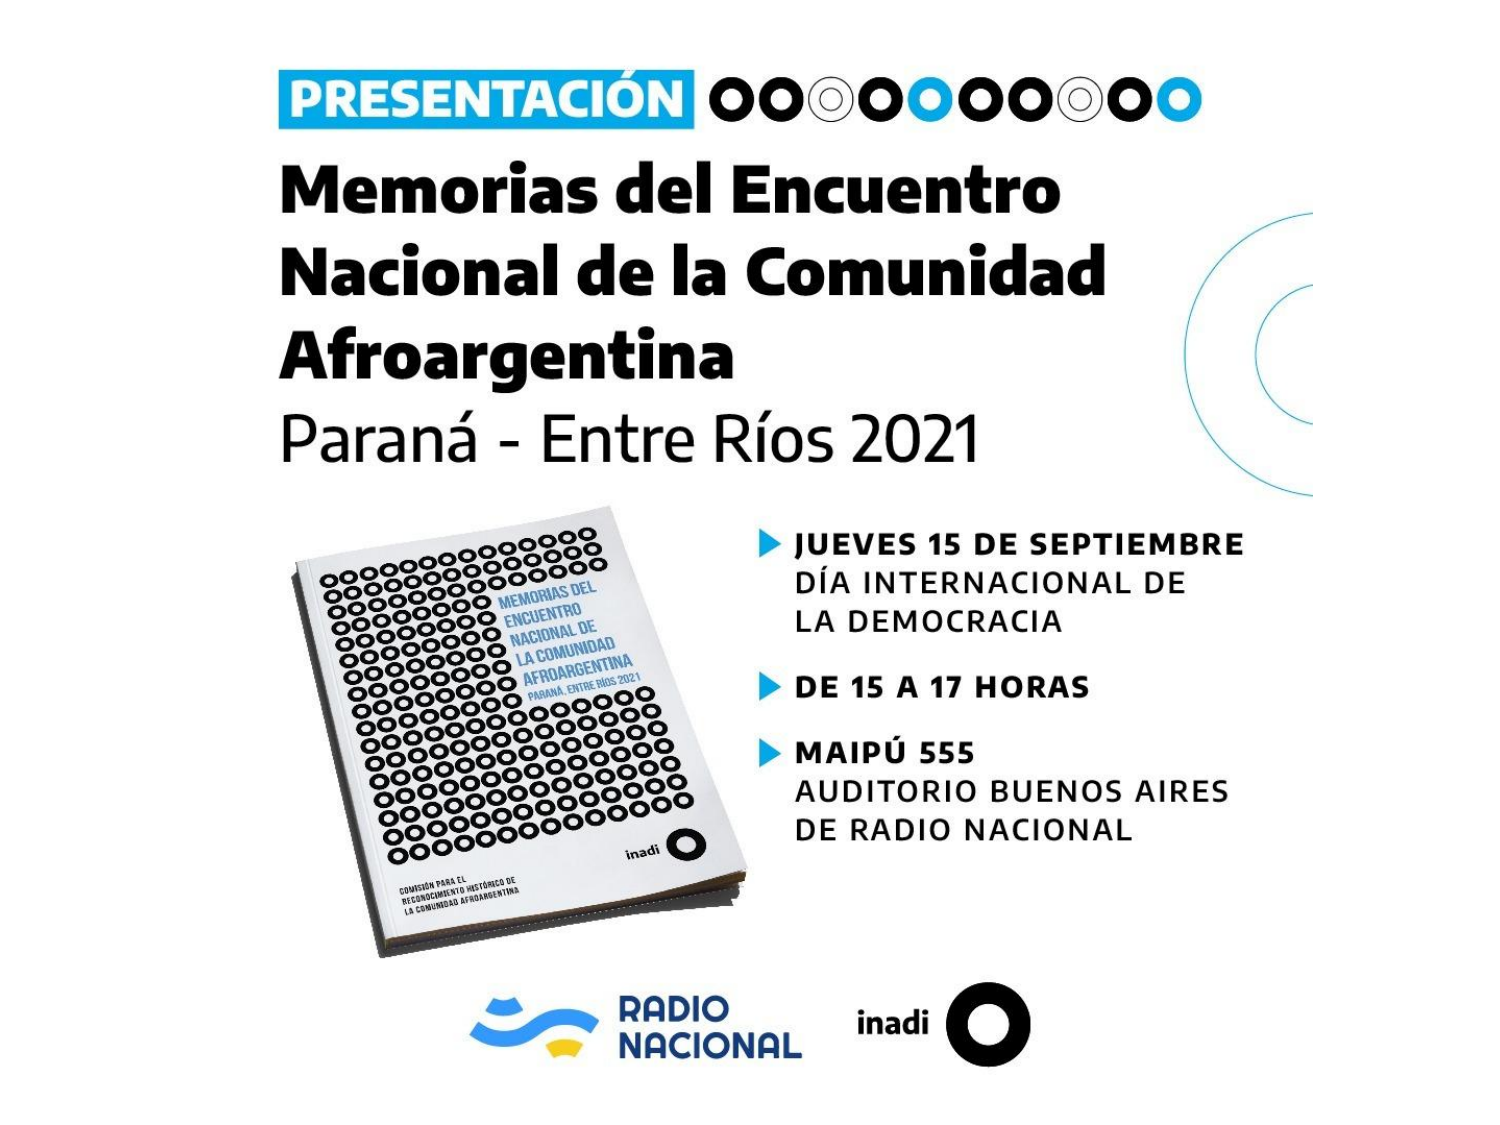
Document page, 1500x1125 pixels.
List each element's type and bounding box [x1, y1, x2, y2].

picture [187, 0, 1313, 1125]
